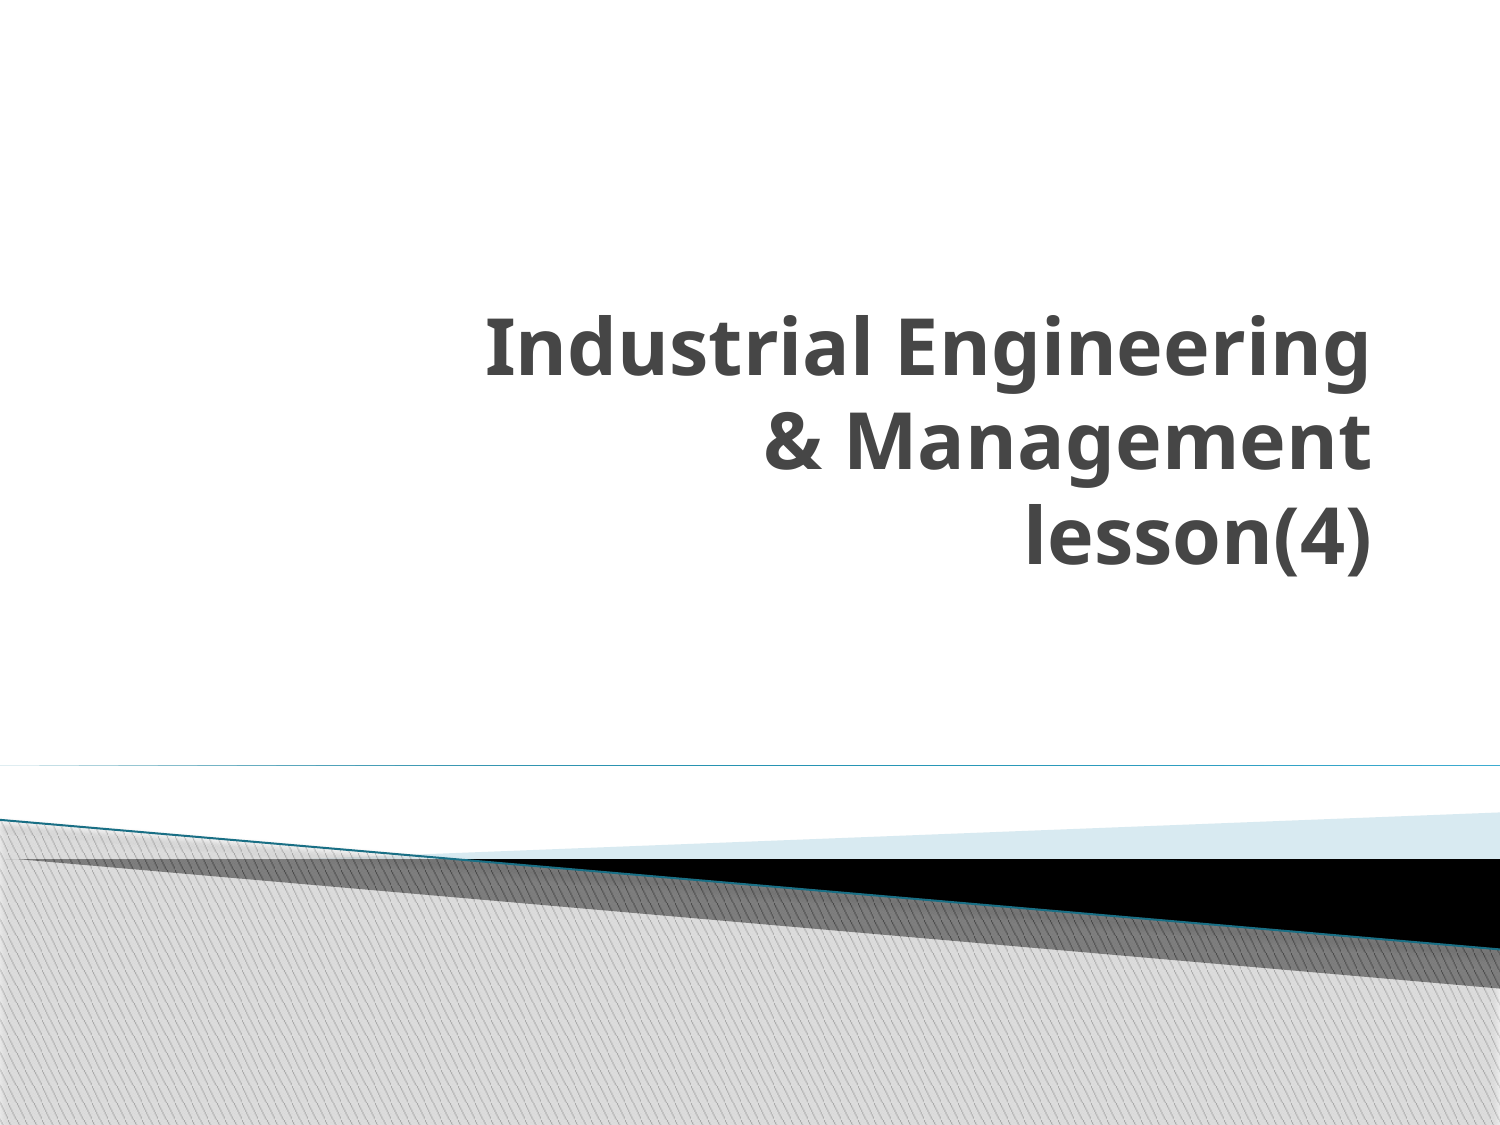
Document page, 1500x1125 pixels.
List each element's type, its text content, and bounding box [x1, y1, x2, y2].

title Industrial Engineering & Management lesson(4) [112, 287, 1388, 588]
picture [5, 859, 1500, 989]
